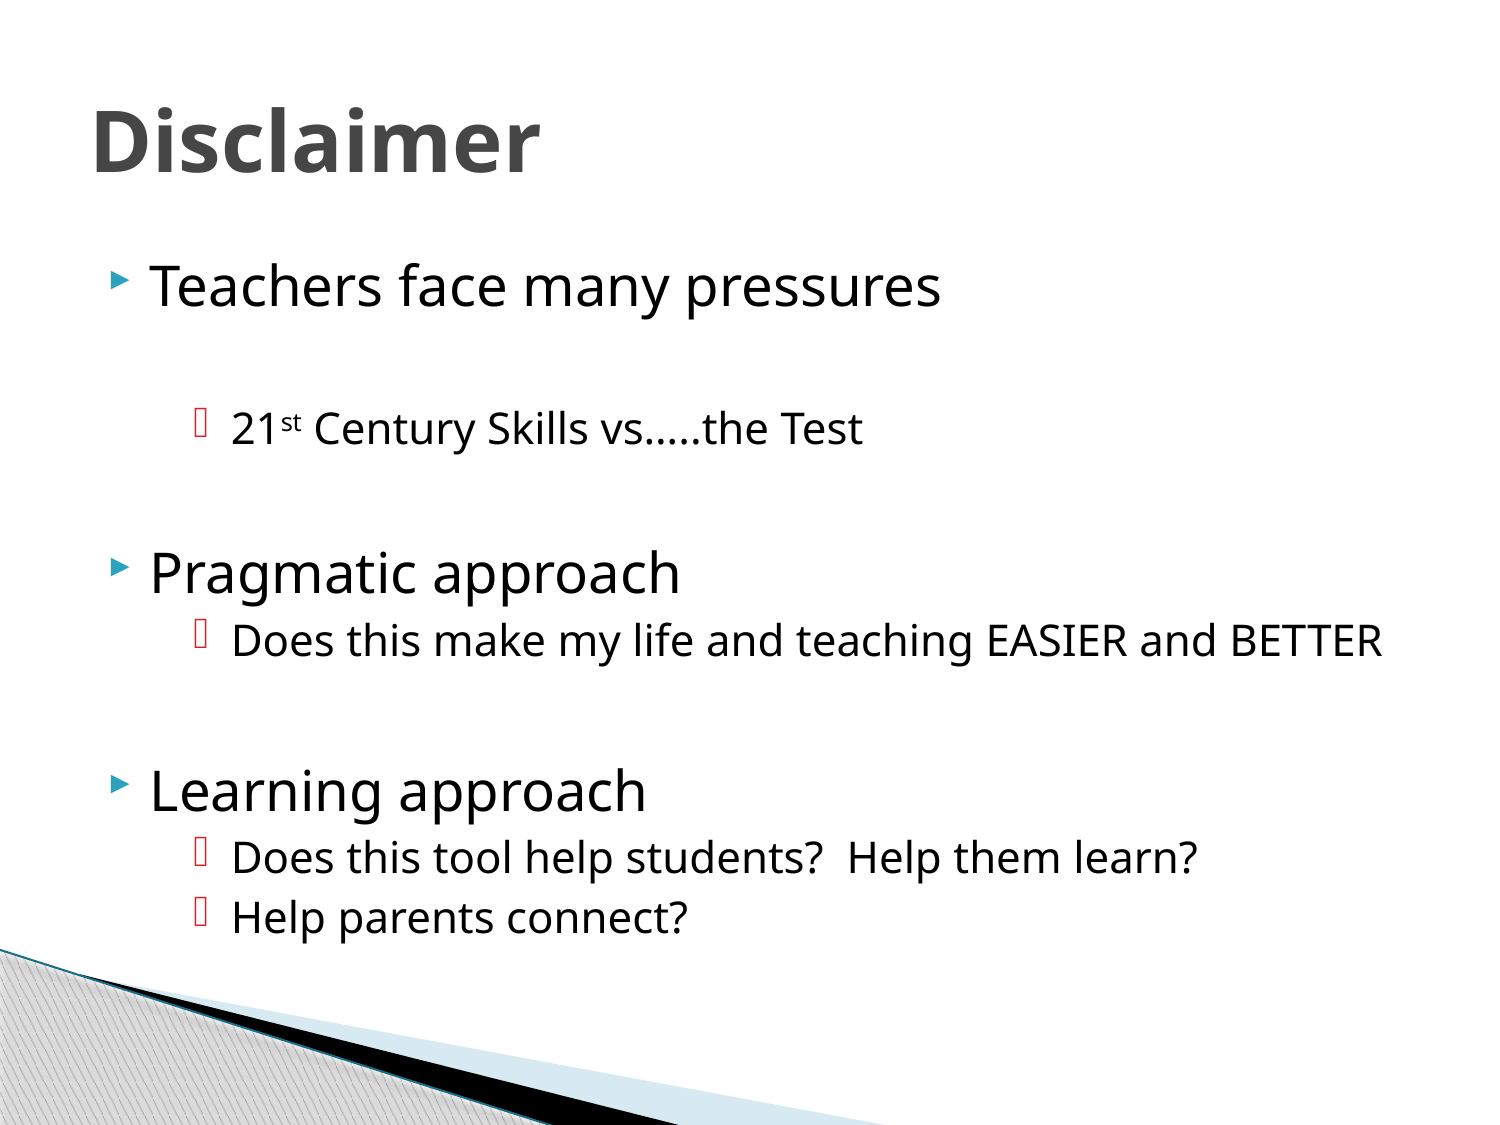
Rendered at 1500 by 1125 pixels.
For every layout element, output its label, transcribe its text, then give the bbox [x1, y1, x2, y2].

title Disclaimer [75, 45, 1425, 233]
list Teachers face many pressures 21st Century Skills vs…..the Test Pragmatic approach Does this make my life and teaching EASIER and BETTER Learning approach Does this tool help students? Help them learn? Help parents connect? [75, 243, 1425, 986]
